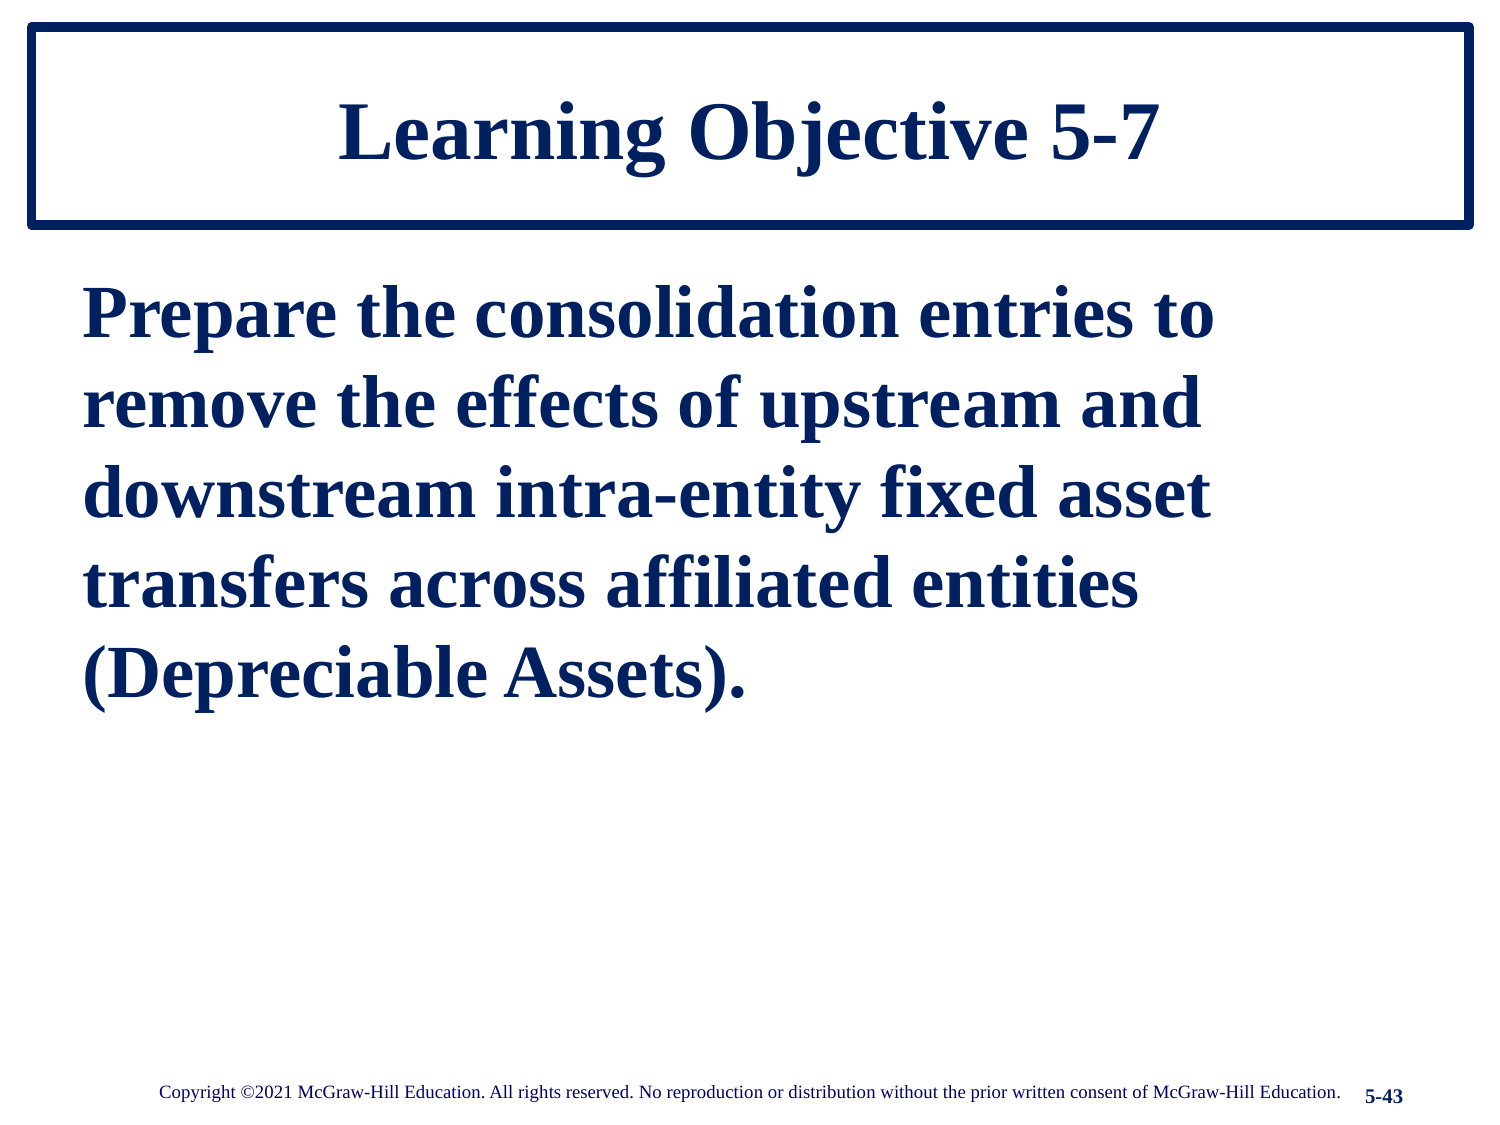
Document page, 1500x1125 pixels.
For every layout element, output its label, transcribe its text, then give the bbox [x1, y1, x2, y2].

title Learning Objective 5-7 [27, 22, 1474, 230]
slide_number 5-43 [1350, 1074, 1438, 1125]
text_box Copyright ©2021 McGraw-Hill Education. All rights reserved. No reproduction or distribution without the prior written consent of McGraw-Hill Education. [76, 1072, 1424, 1110]
text_box Prepare the consolidation entries to remove the effects of upstream and downstream intra-entity fixed asset transfers across affiliated entities (Depreciable Assets). [67, 254, 1433, 1065]
